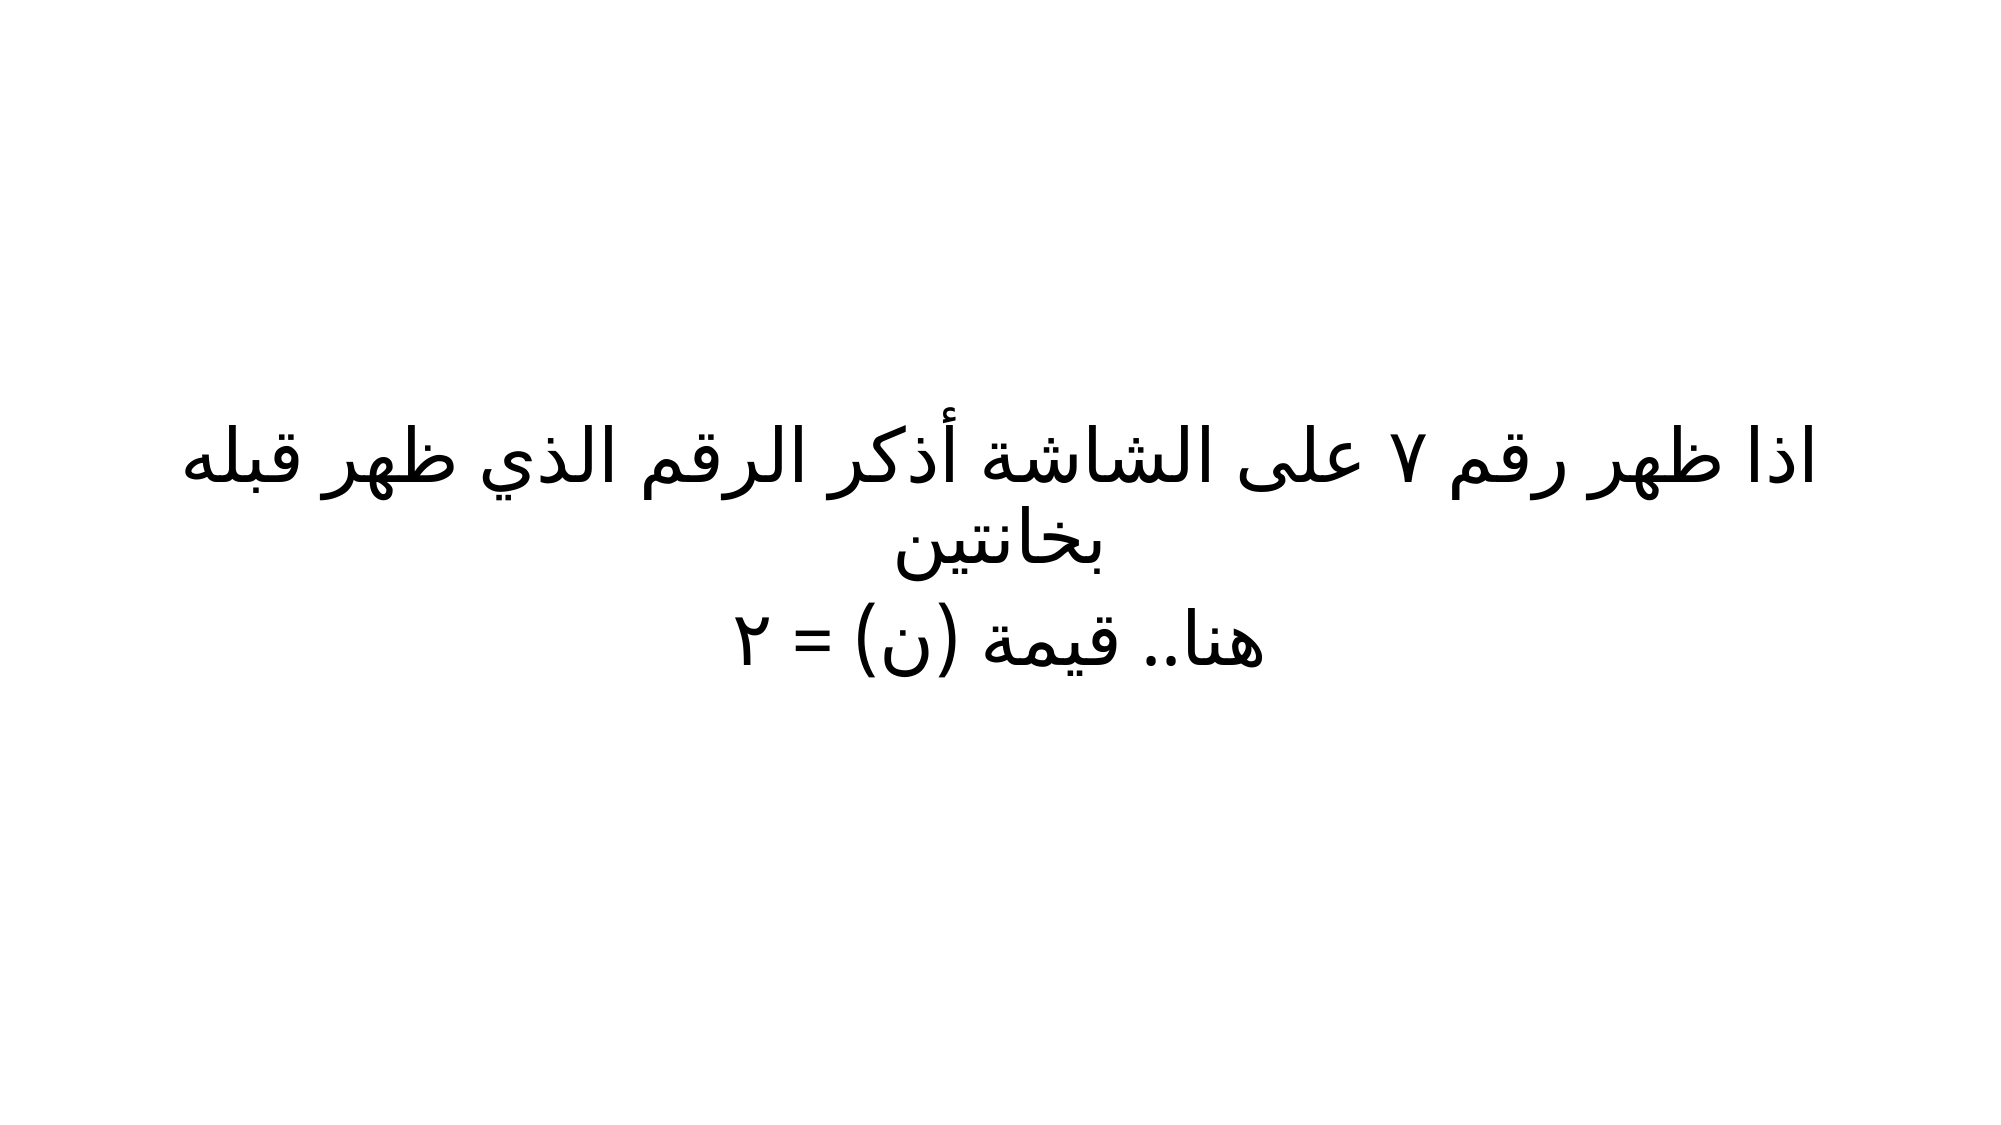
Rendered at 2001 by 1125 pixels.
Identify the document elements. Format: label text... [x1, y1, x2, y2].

list اذا ظهر رقم ٧ على الشاشة أذكر الرقم الذي ظهر قبله بخانتين هنا.. قيمة (ن) = ٢ [137, 299, 1863, 1014]
